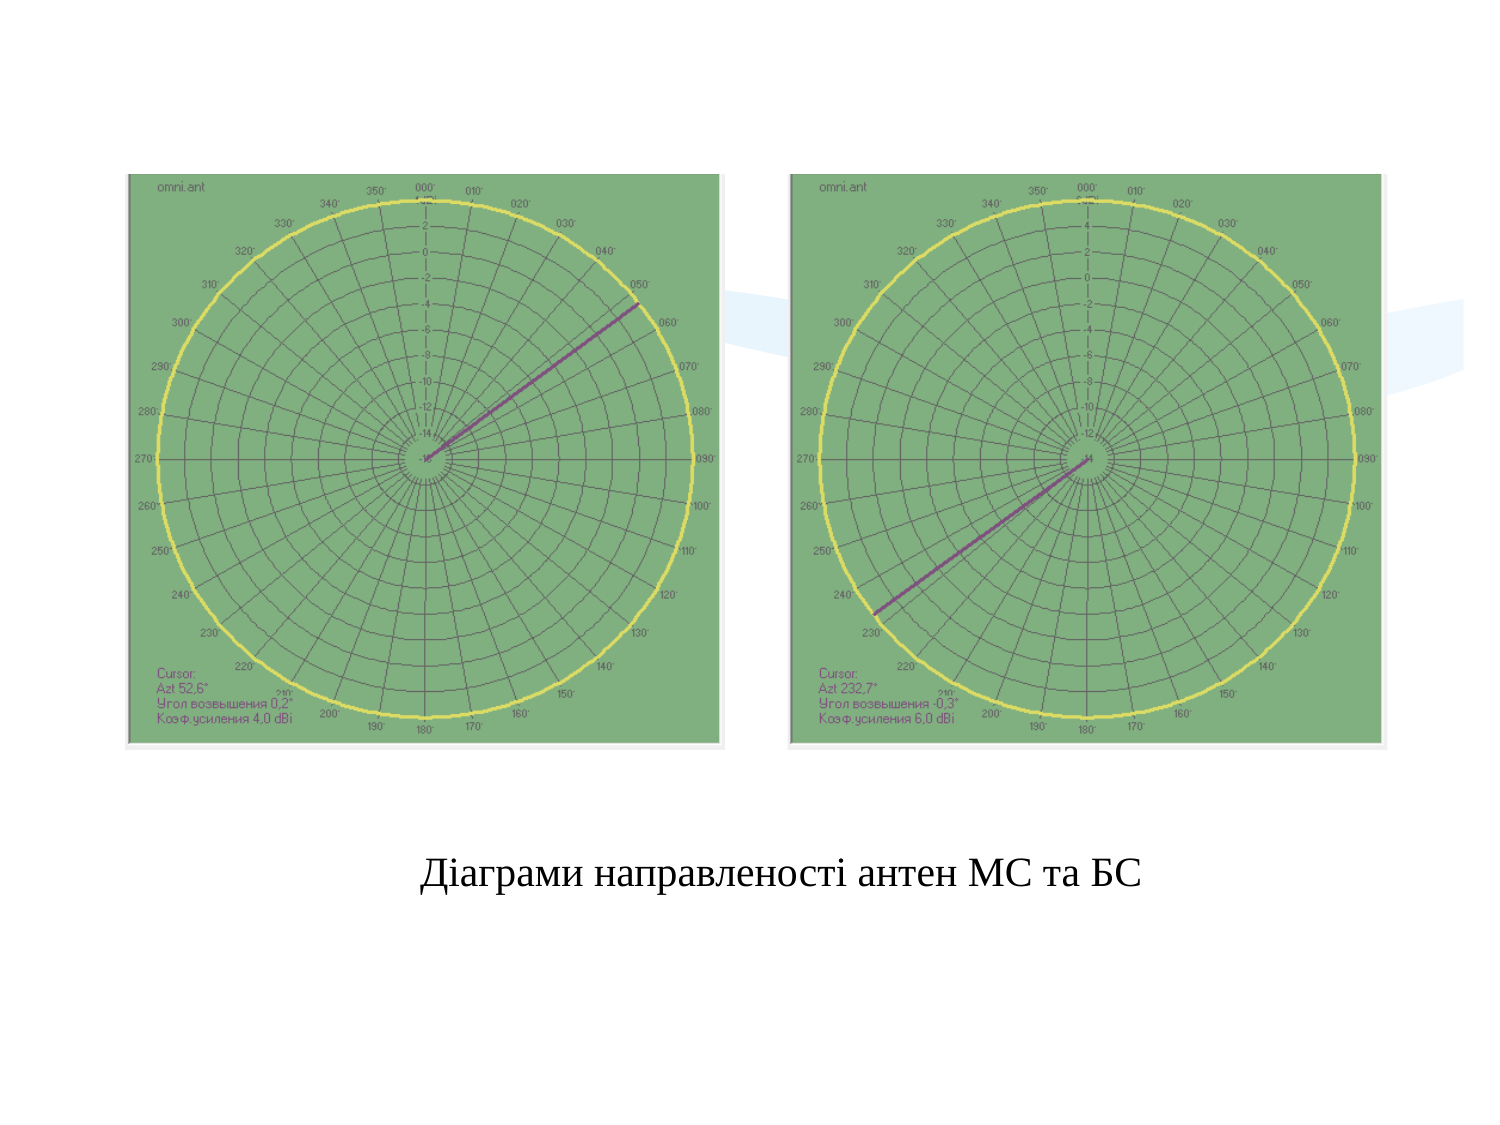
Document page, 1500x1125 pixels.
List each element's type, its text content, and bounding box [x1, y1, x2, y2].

picture [124, 174, 726, 751]
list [787, 174, 1388, 751]
text_box Діаграми направленості антен МС та БС [387, 837, 1175, 925]
